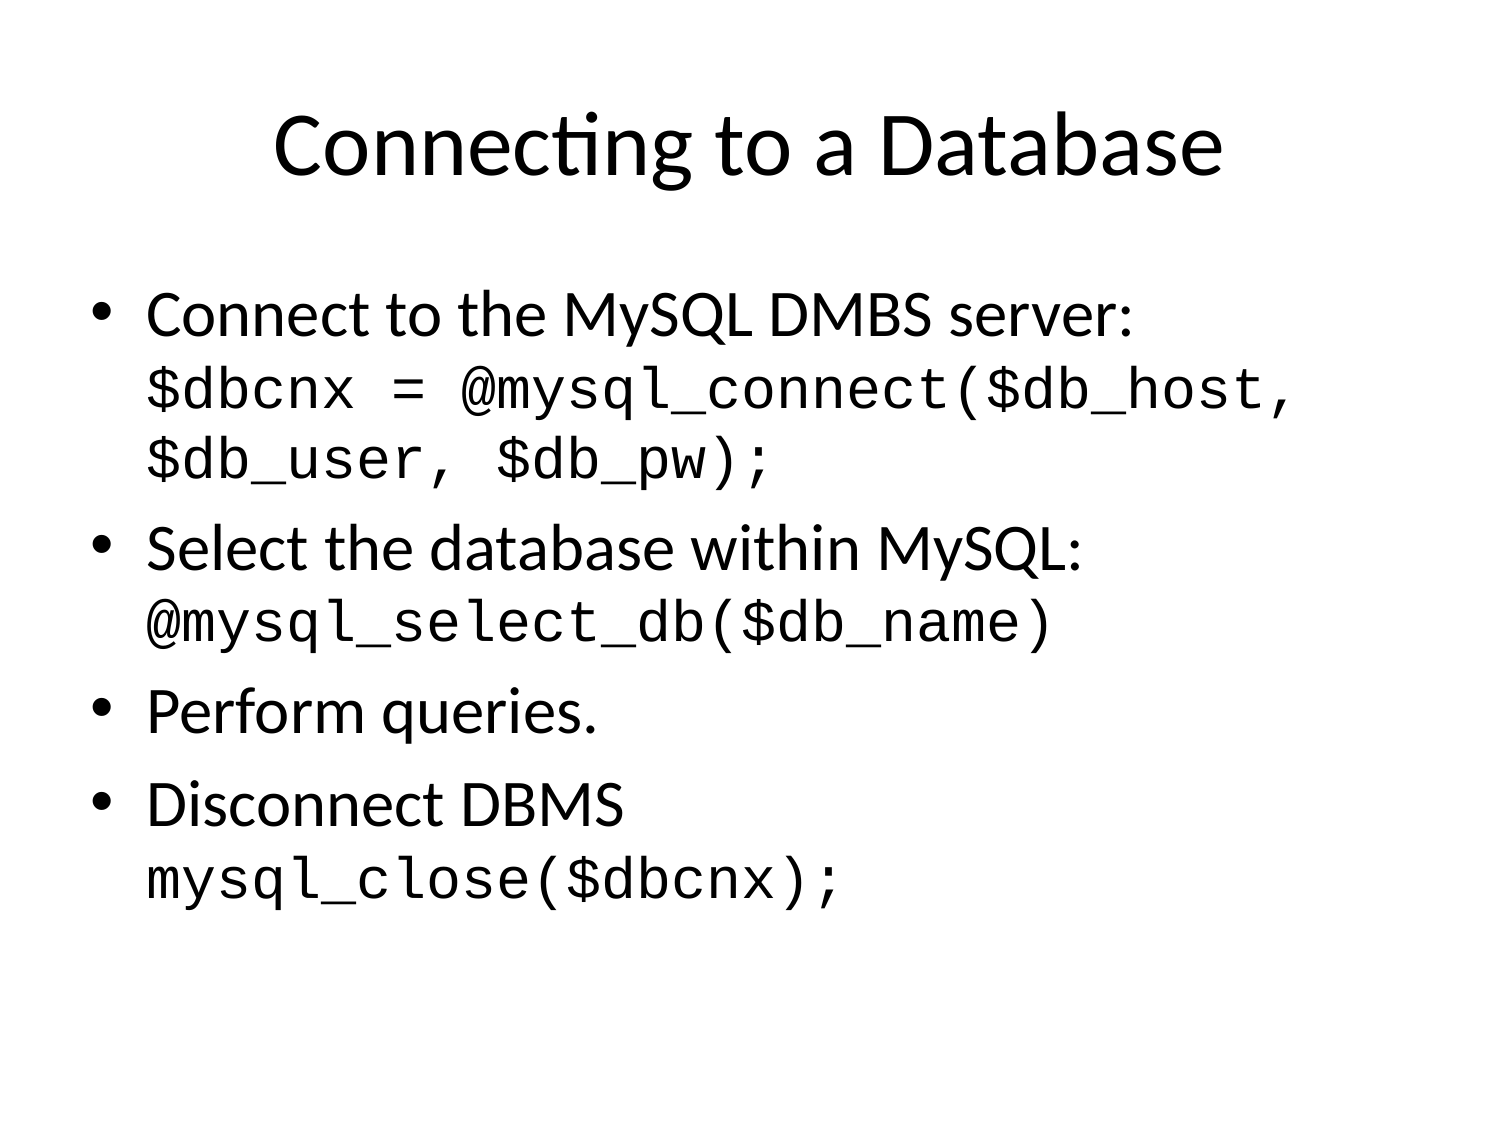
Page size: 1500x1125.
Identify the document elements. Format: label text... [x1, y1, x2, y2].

list Connect to the MySQL DMBS server: $dbcnx = @mysql_connect($db_host, $db_user, $db_pw); Select the database within MySQL: @mysql_select_db($db_name) Perform queries. Disconnect DBMS mysql_close($dbcnx); [75, 262, 1425, 1005]
title Connecting to a Database [75, 45, 1425, 233]
